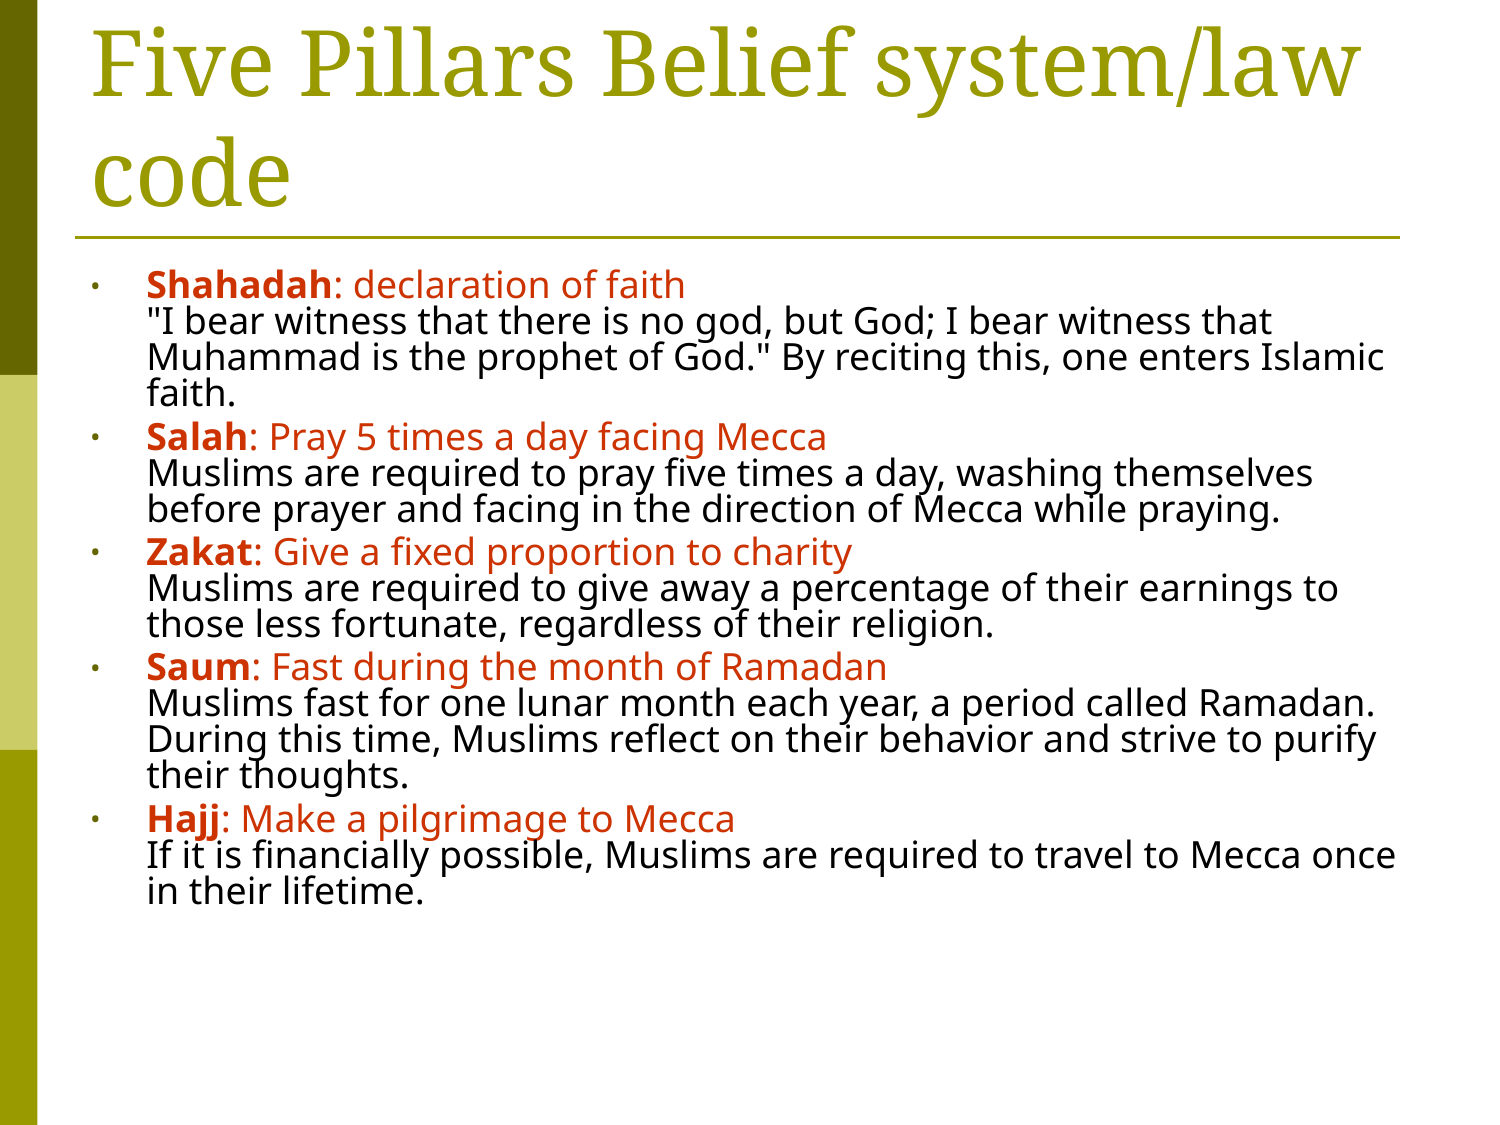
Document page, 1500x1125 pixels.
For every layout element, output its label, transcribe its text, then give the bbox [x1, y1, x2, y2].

title Five Pillars Belief system/law code [75, 45, 1425, 233]
list Shahadah: declaration of faith "I bear witness that there is no god, but God; I bear witness that Muhammad is the prophet of God." By reciting this, one enters Islamic faith. Salah: Pray 5 times a day facing Mecca Muslims are required to pray five times a day, washing themselves before prayer and facing in the direction of Mecca while praying. Zakat: Give a fixed proportion to charity Muslims are required to give away a percentage of their earnings to those less fortunate, regardless of their religion. Saum: Fast during the month of Ramadan Muslims fast for one lunar month each year, a period called Ramadan. During this time, Muslims reflect on their behavior and strive to purify their thoughts. Hajj: Make a pilgrimage to Mecca If it is financially possible, Muslims are required to travel to Mecca once in their lifetime. [75, 262, 1425, 1006]
